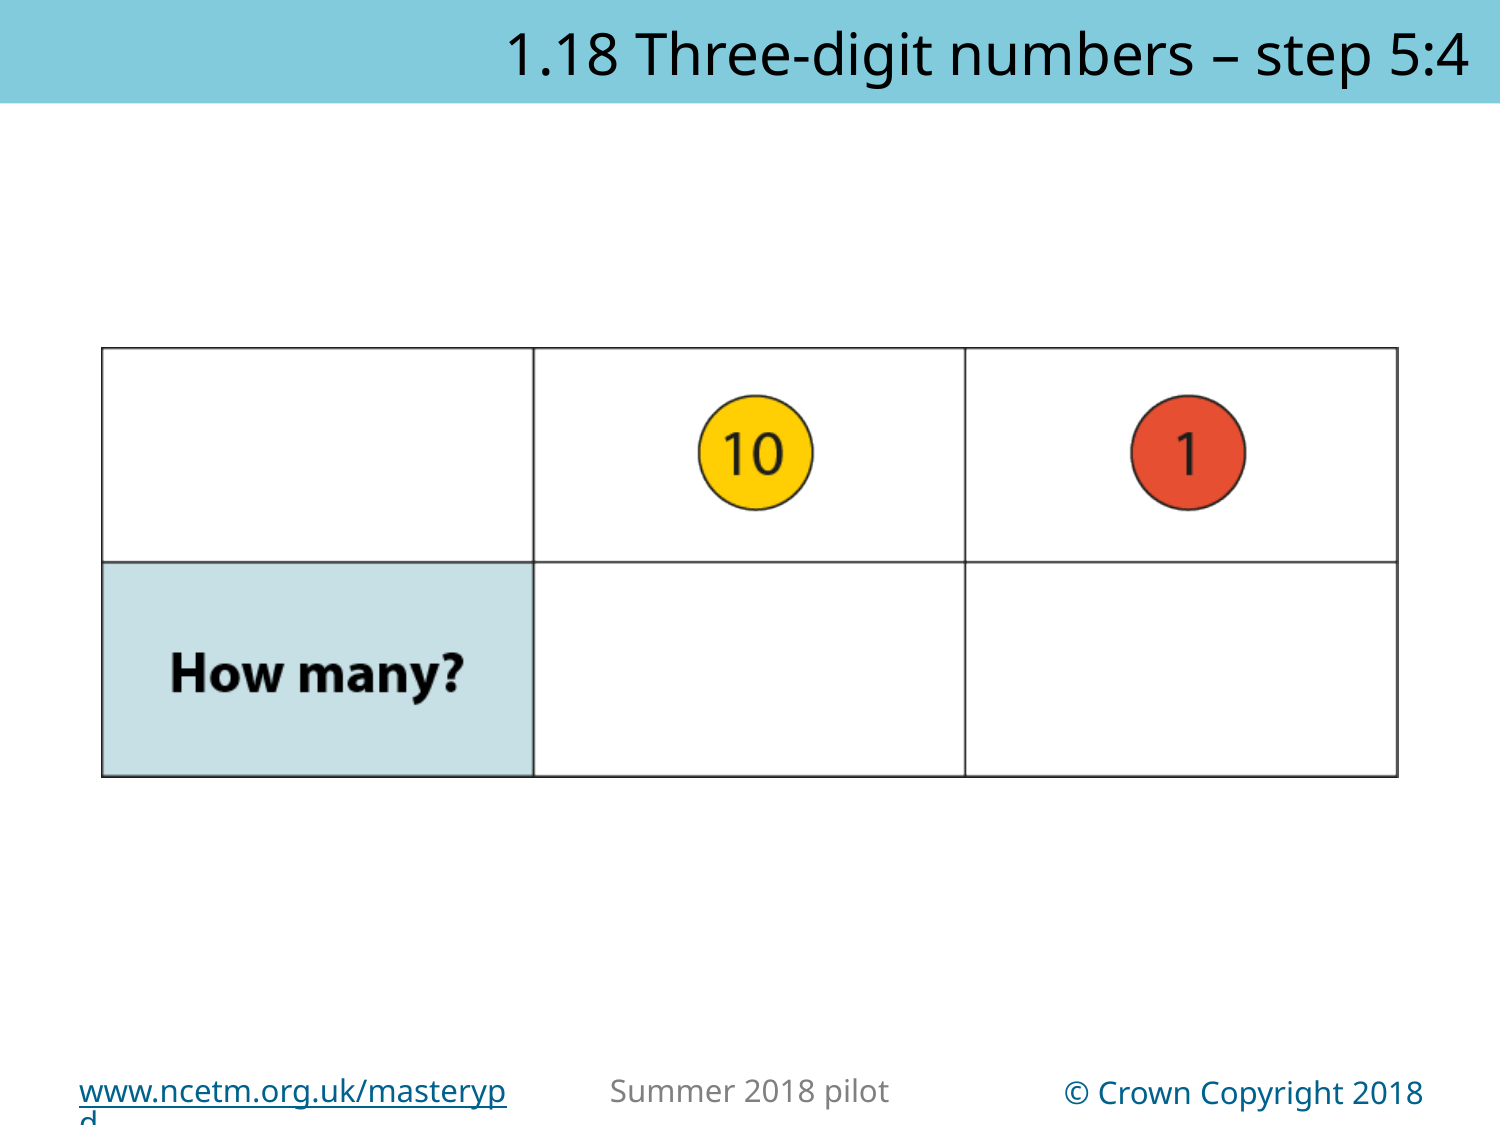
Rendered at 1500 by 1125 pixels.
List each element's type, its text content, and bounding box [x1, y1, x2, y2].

list 1.18 Three-digit numbers – step 5:4 [0, 0, 1500, 104]
picture [101, 347, 1399, 778]
